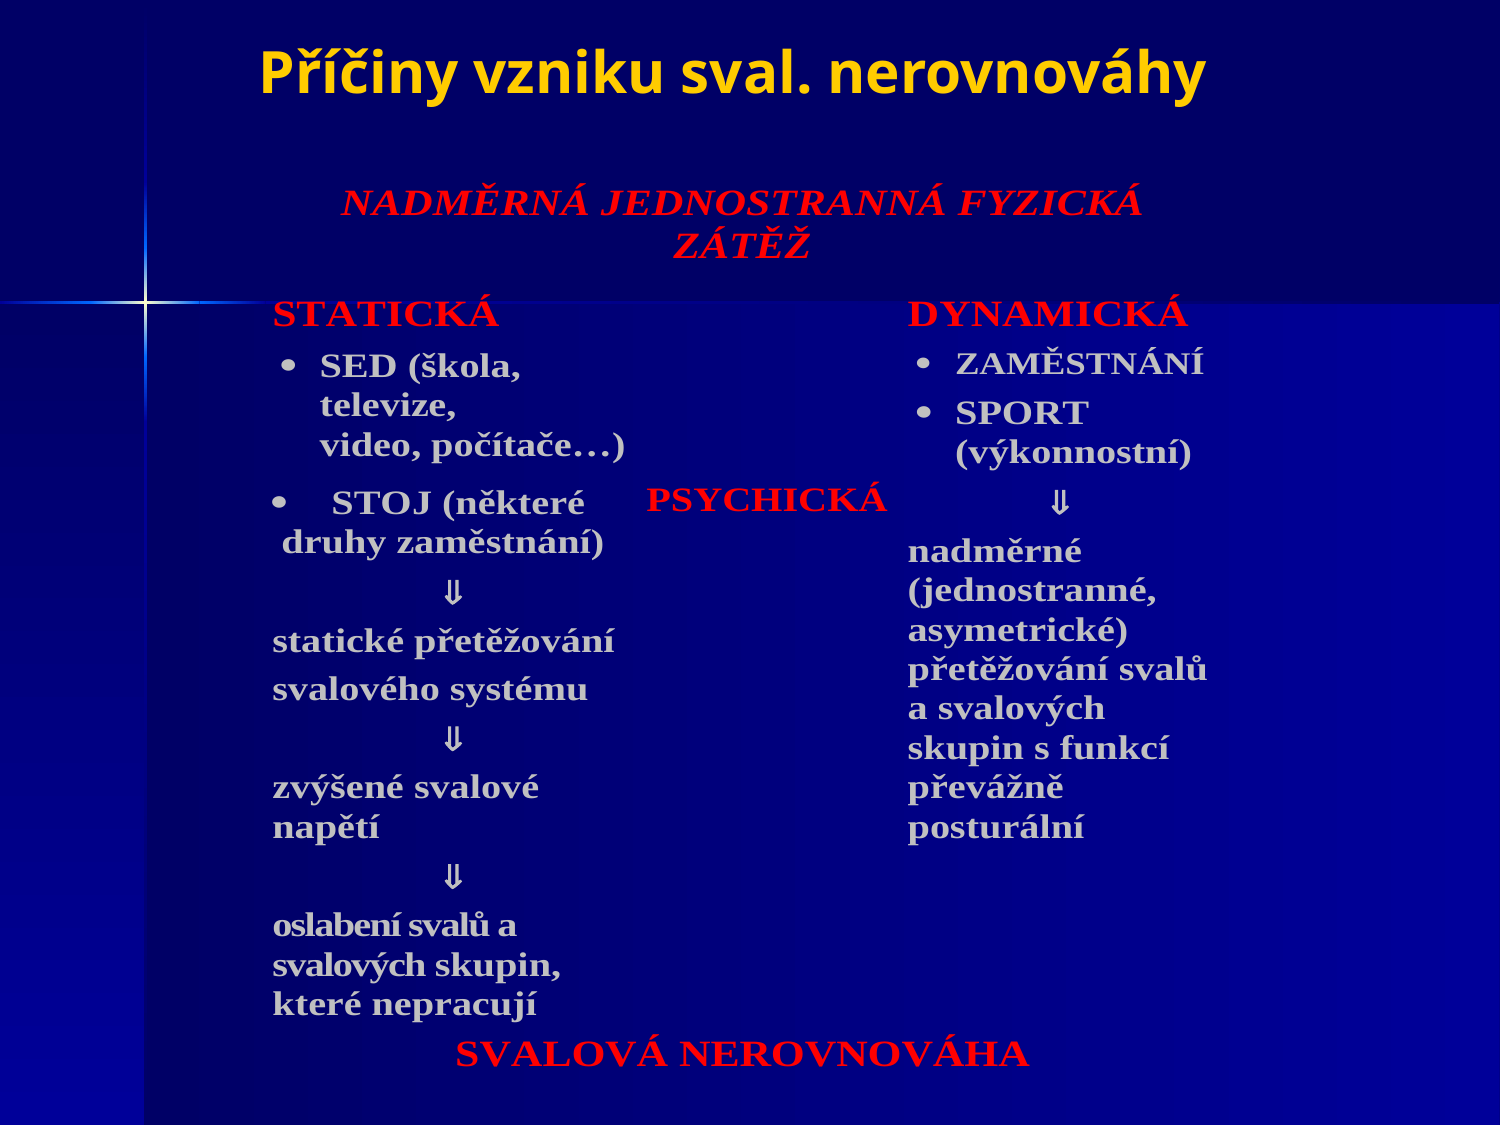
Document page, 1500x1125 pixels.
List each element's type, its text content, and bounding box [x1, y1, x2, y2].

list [265, 180, 1223, 1125]
title Příčiny vzniku sval. nerovnováhy [243, 49, 1340, 92]
